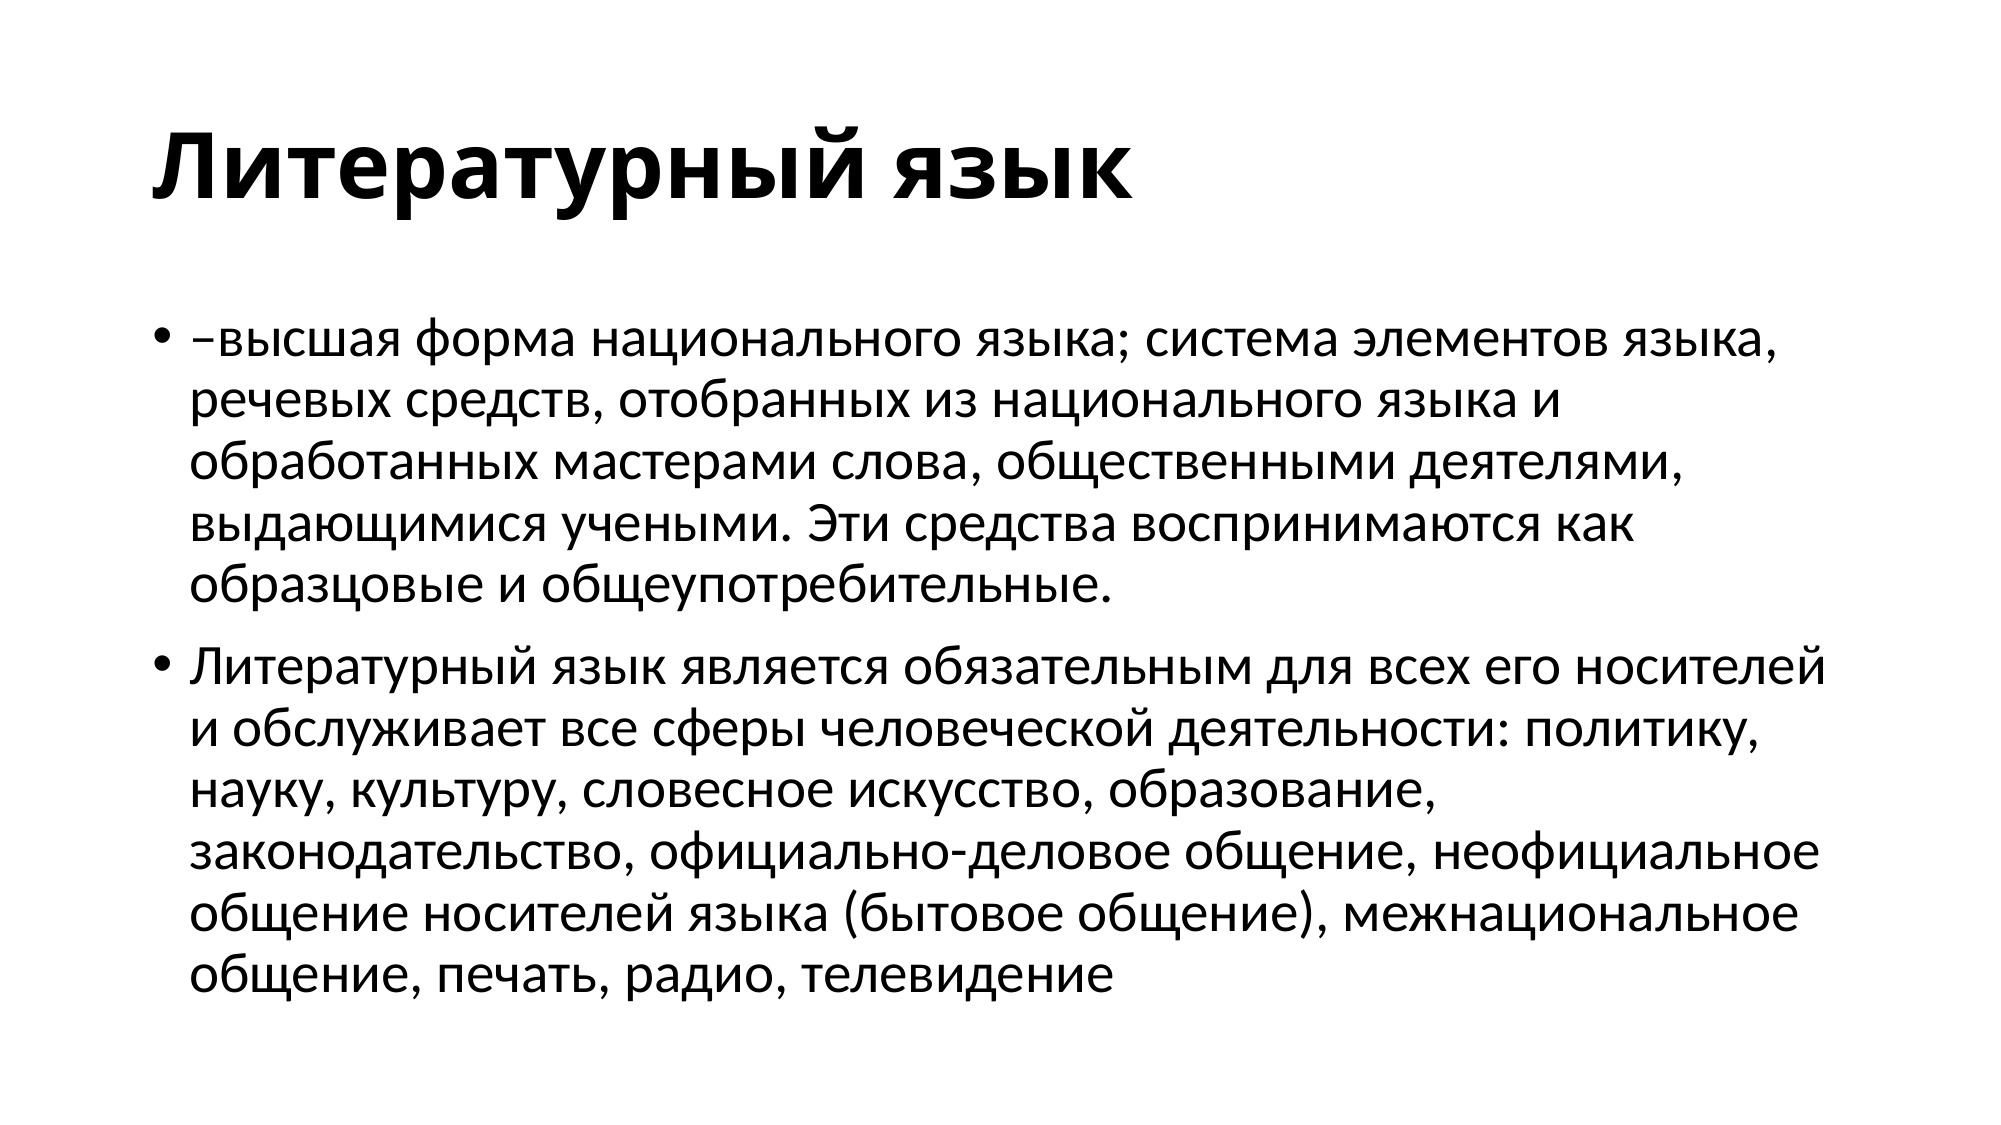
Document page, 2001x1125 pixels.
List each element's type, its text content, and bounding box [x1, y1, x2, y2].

list –высшая форма национального языка; система элементов языка, речевых средств, отобранных из национального языка и обработанных мастерами слова, общественными деятелями, выдающимися учеными. Эти средства воспринимаются как образцовые и общеупотребительные. Литературный язык является обязательным для всех его носителей и обслуживает все сферы человеческой деятельности: политику, науку, культуру, словесное искусство, образование, законодательство, официально-деловое общение, неофициальное общение носителей языка (бытовое общение), межнациональное общение, печать, радио, телевидение [137, 299, 1863, 1014]
title Литературный язык [137, 59, 1863, 278]
